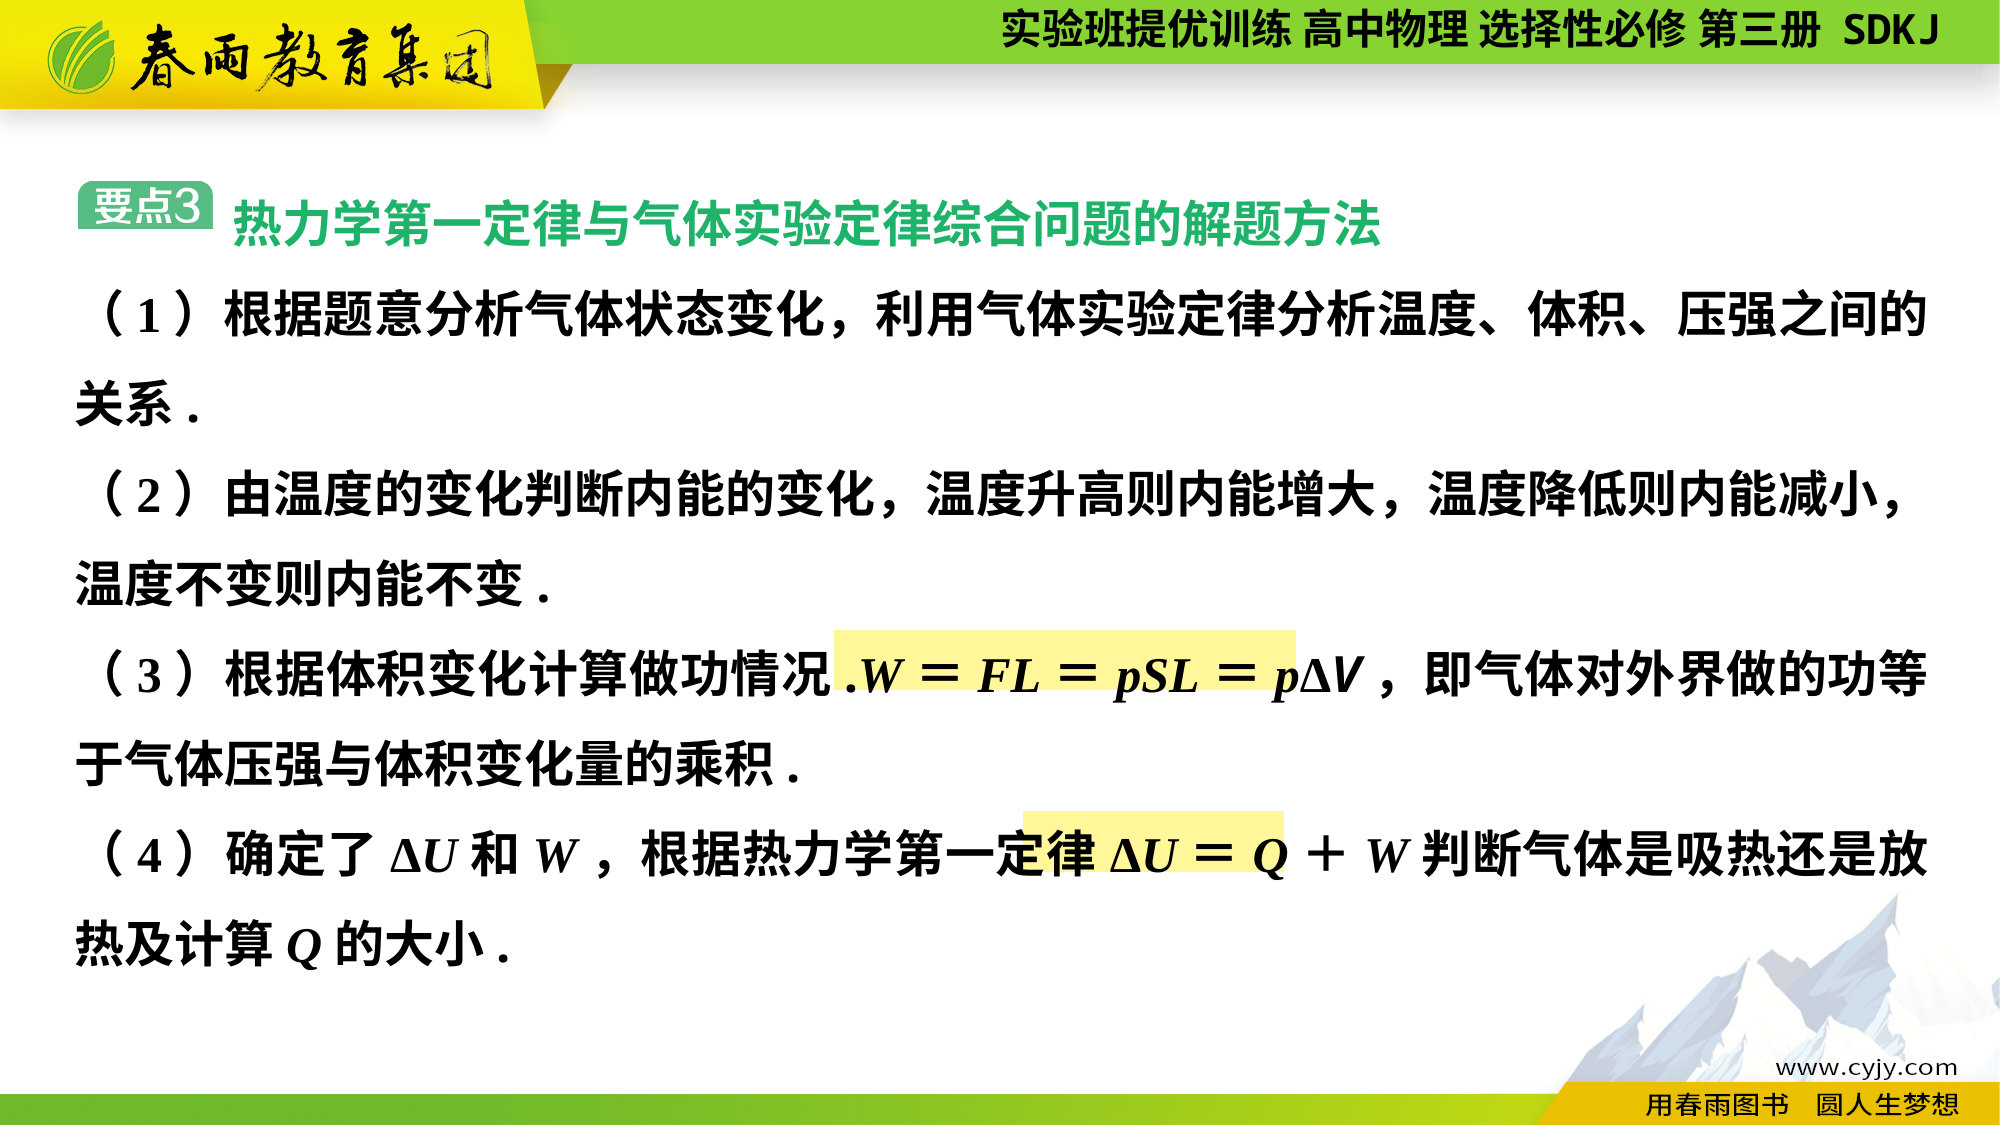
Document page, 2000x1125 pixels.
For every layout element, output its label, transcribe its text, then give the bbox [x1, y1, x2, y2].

picture [0, 0, 2000, 1125]
list 热力学第一定律与气体实验定律综合问题的解题方法 （1）根据题意分析气体状态变化，利用气体实验定律分析温度、体积、压强之间的关系. （2）由温度的变化判断内能的变化，温度升高则内能增大，温度降低则内能减小，温度不变则内能不变. （3）根据体积变化计算做功情况.W＝FL＝pSL＝pΔV，即气体对外界做的功等于气体压强与体积变化量的乘积. （4）确定了ΔU和W，根据热力学第一定律ΔU＝Q＋W判断气体是吸热还是放热及计算Q的大小. [59, 154, 1944, 988]
